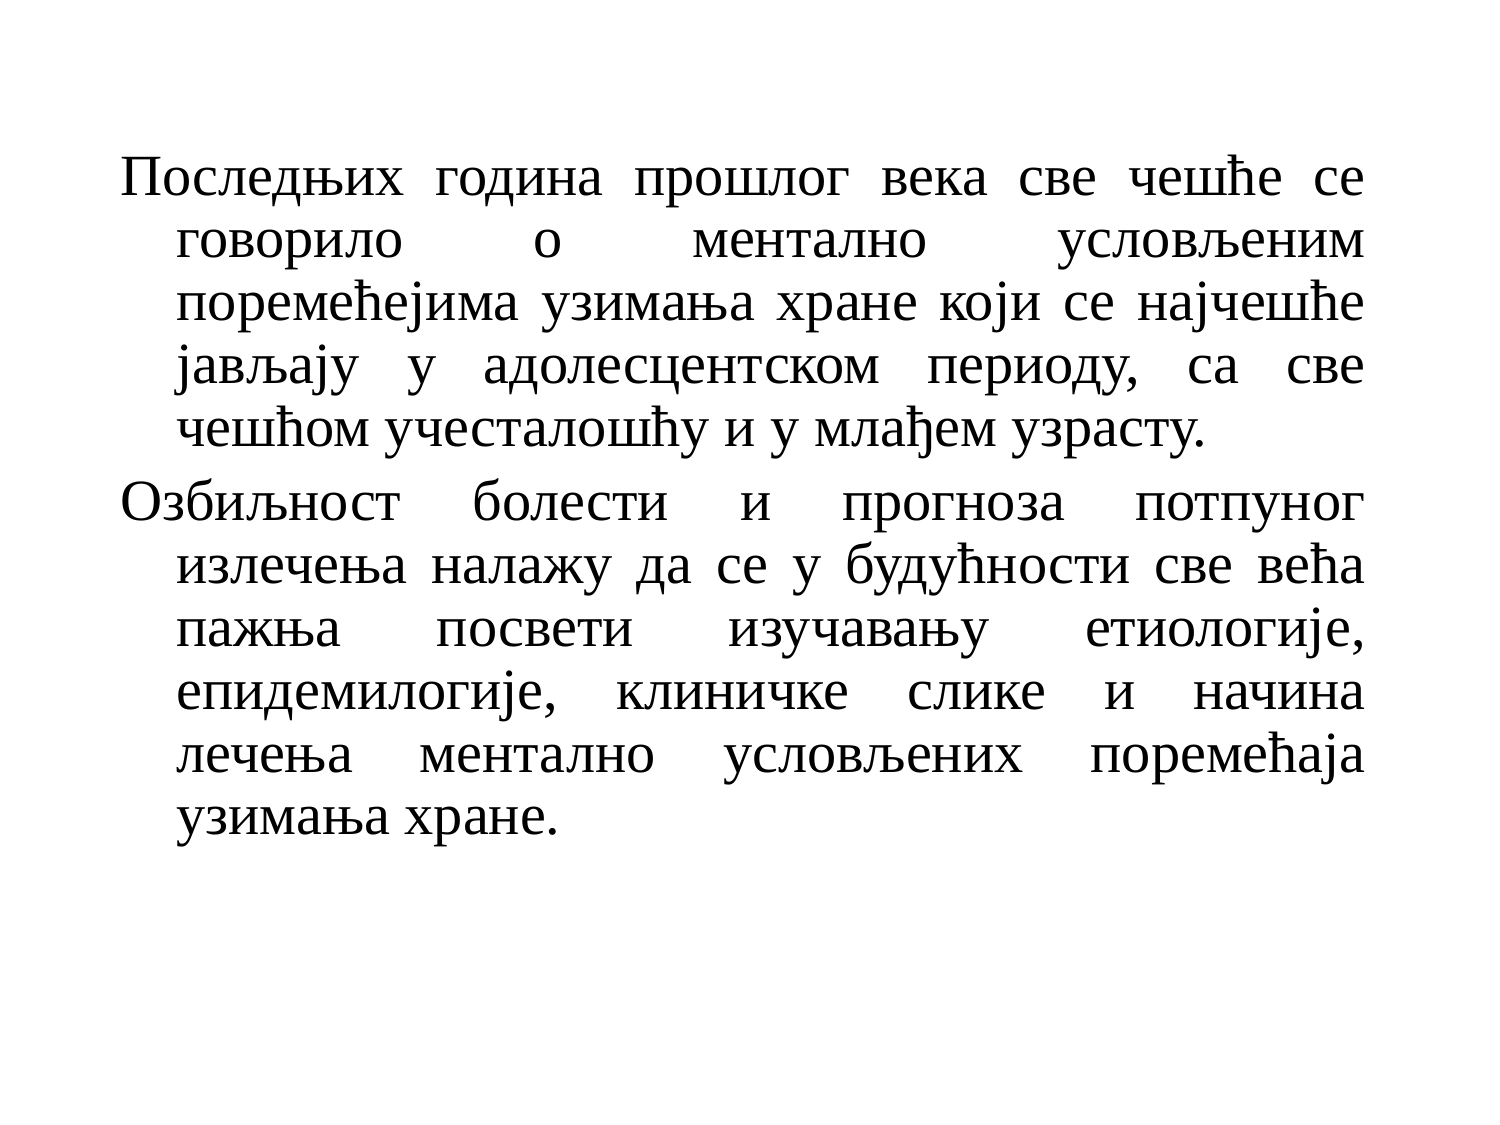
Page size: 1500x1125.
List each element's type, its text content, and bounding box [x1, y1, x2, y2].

list Последњих година прошлог века све чешће се говорило о ментално условљеним поремећејима узимања хране који се најчешће јављају у адолесцентском периоду, са све чешћом учесталошћу и у млађем узрасту. Озбиљност болести и прогноза потпуног излечења налажу да се у будућности све већа пажња посвети изучавању етиологије, епидемилогије, клиничке слике и начина лечења ментално условљених поремећаја узимања хране. [105, 137, 1381, 936]
